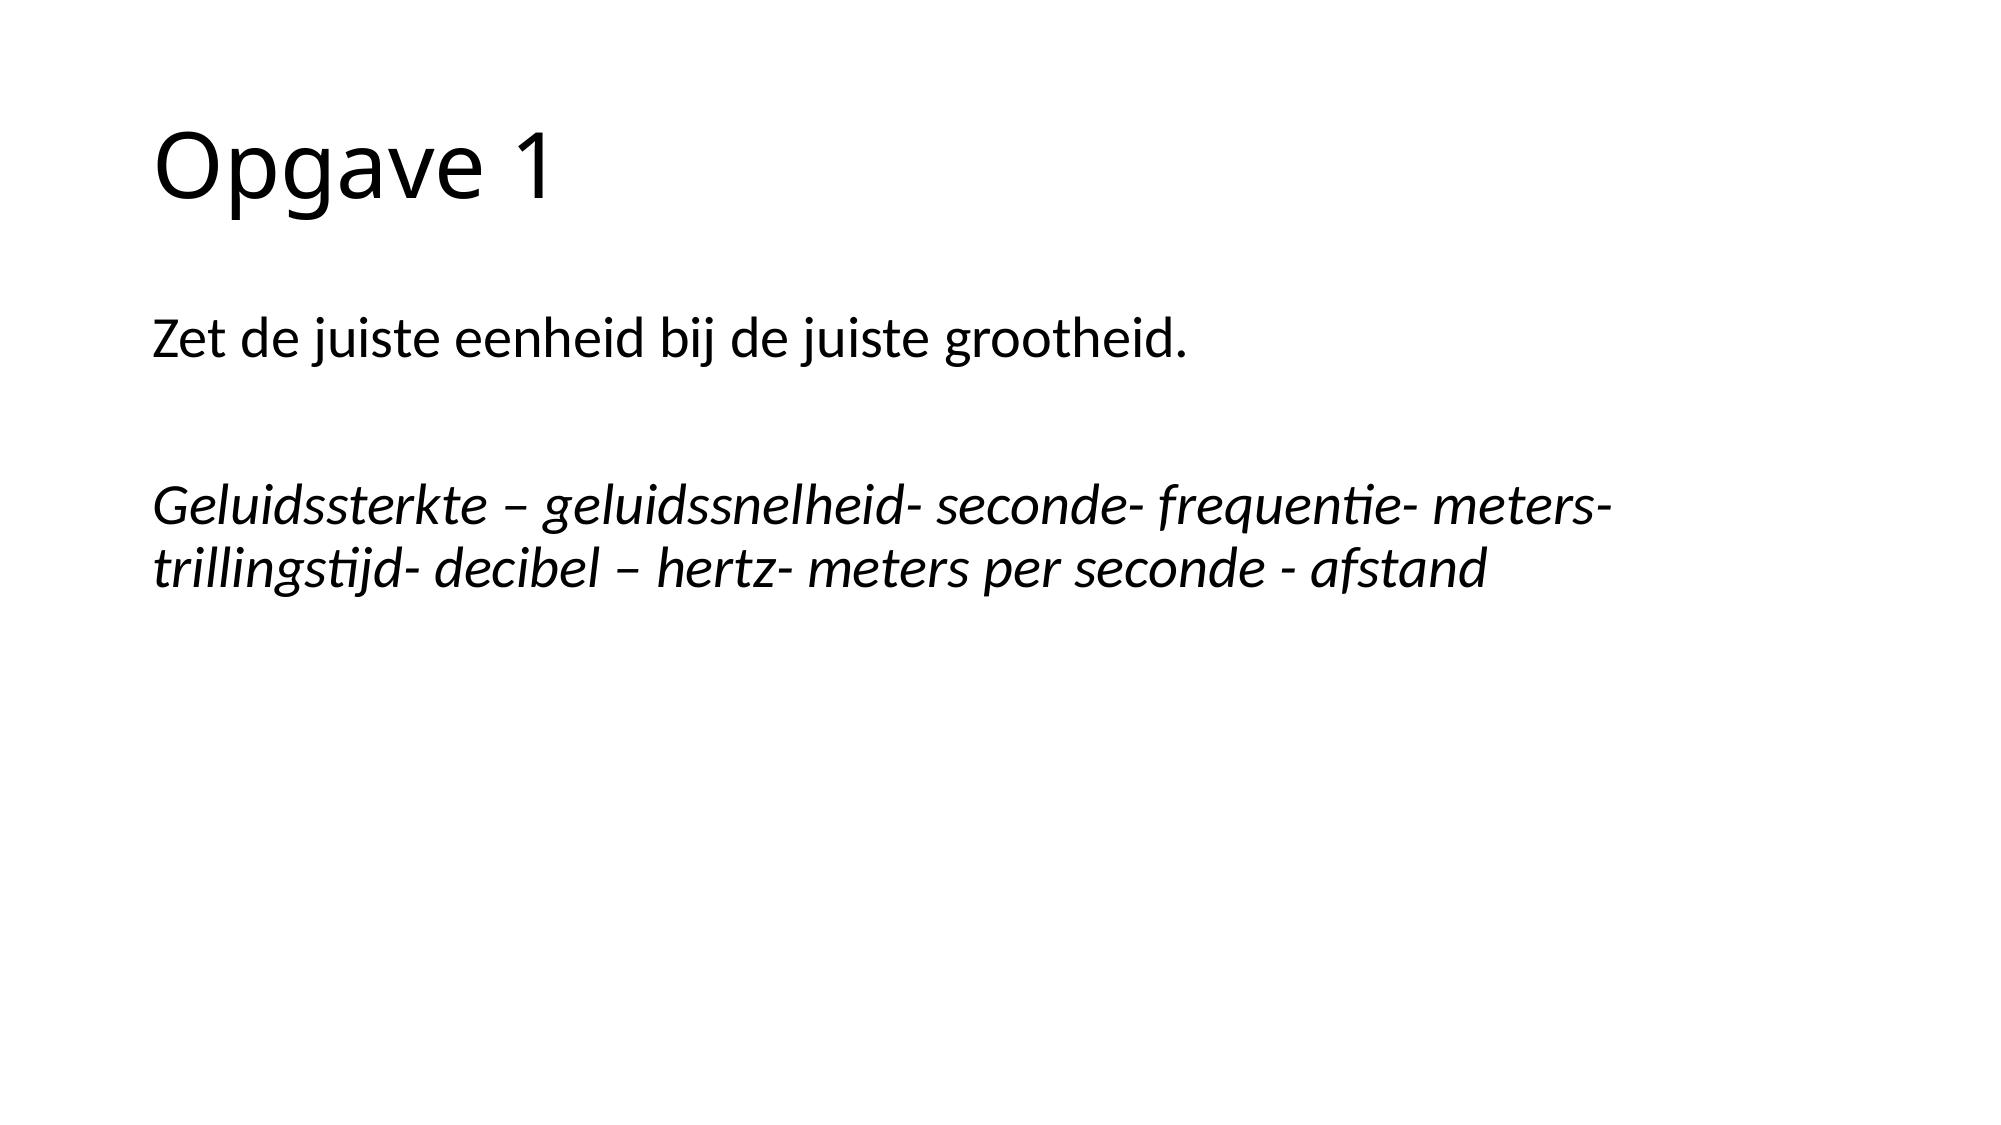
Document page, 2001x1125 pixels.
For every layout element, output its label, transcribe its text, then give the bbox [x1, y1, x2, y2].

list Zet de juiste eenheid bij de juiste grootheid. Geluidssterkte – geluidssnelheid- seconde- frequentie- meters-trillingstijd- decibel – hertz- meters per seconde - afstand [137, 299, 1863, 1014]
title Opgave 1 [137, 59, 1863, 278]
